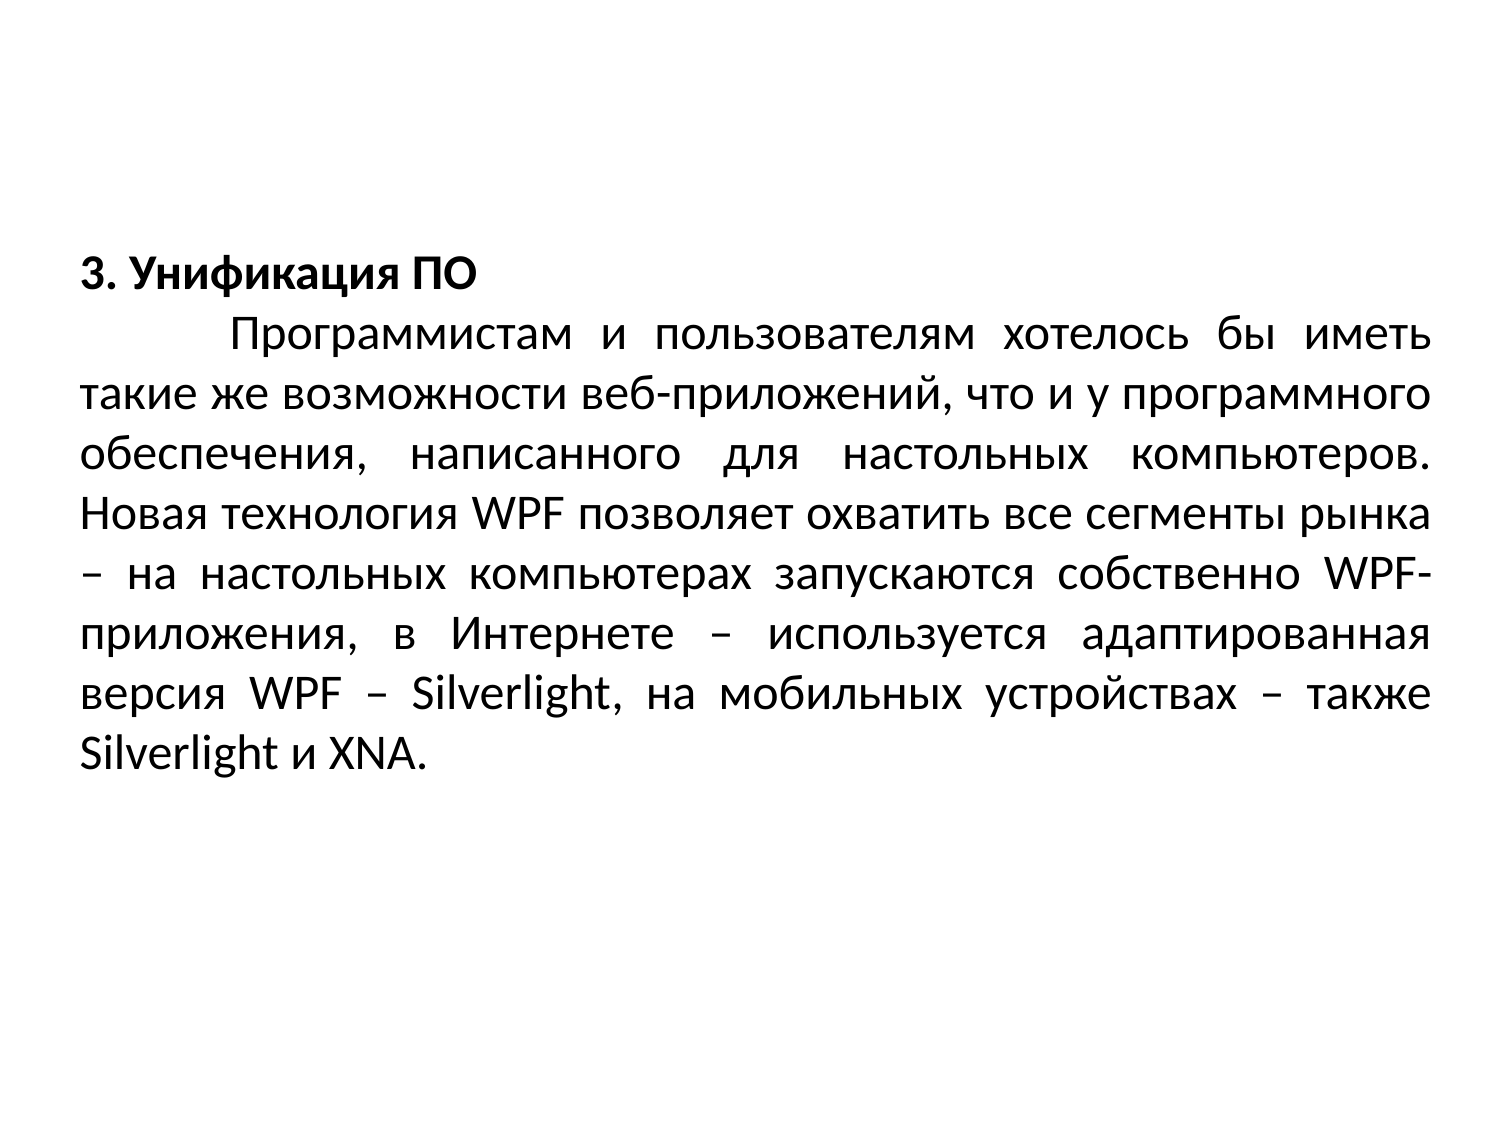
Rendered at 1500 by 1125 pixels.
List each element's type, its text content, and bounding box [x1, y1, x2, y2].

text_box 3. Унификация ПО Программистам и пользователям хотелось бы иметь такие же возможности веб-приложений, что и у программного обеспечения, написанного для настольных компьютеров. Новая технология WPF позволяет охватить все сегменты рынка – на настольных компьютерах запускаются собственно WPF-приложения, в Интернете – используется адаптированная версия WPF – Silverlight, на мобильных устройствах – также Silverlight и XNA. [64, 231, 1447, 787]
